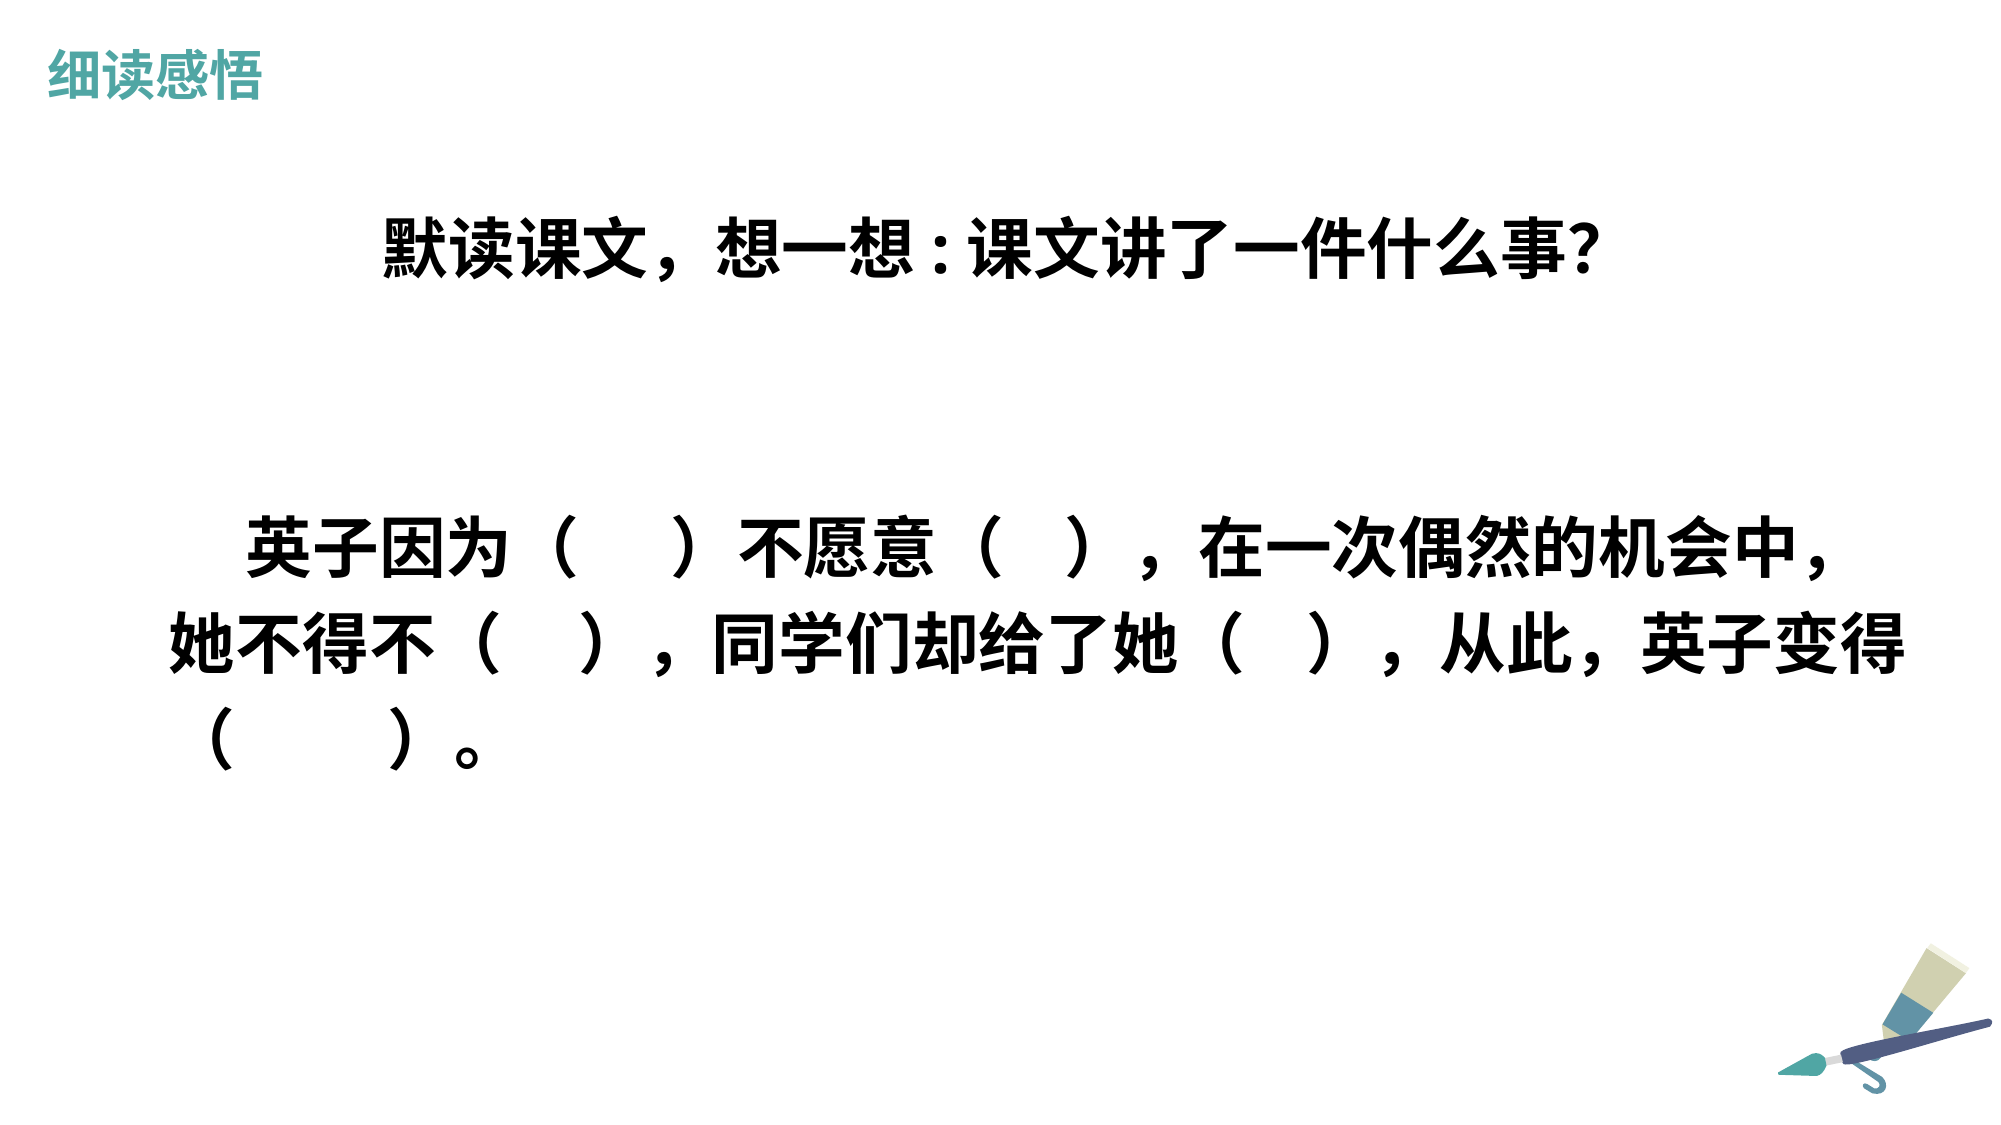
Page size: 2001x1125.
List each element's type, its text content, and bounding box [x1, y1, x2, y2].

text_box 英子因为（ ）不愿意（ ），在一次偶然的机会中，她不得不（ ），同学们却给了她（ ），从此，英子变得（ ）。 [154, 483, 1938, 786]
text_box 细读感悟 [32, 33, 347, 114]
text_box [1811, 945, 1974, 1125]
text_box 默读课文，想一想:课文讲了一件什么事？ [290, 183, 1607, 294]
